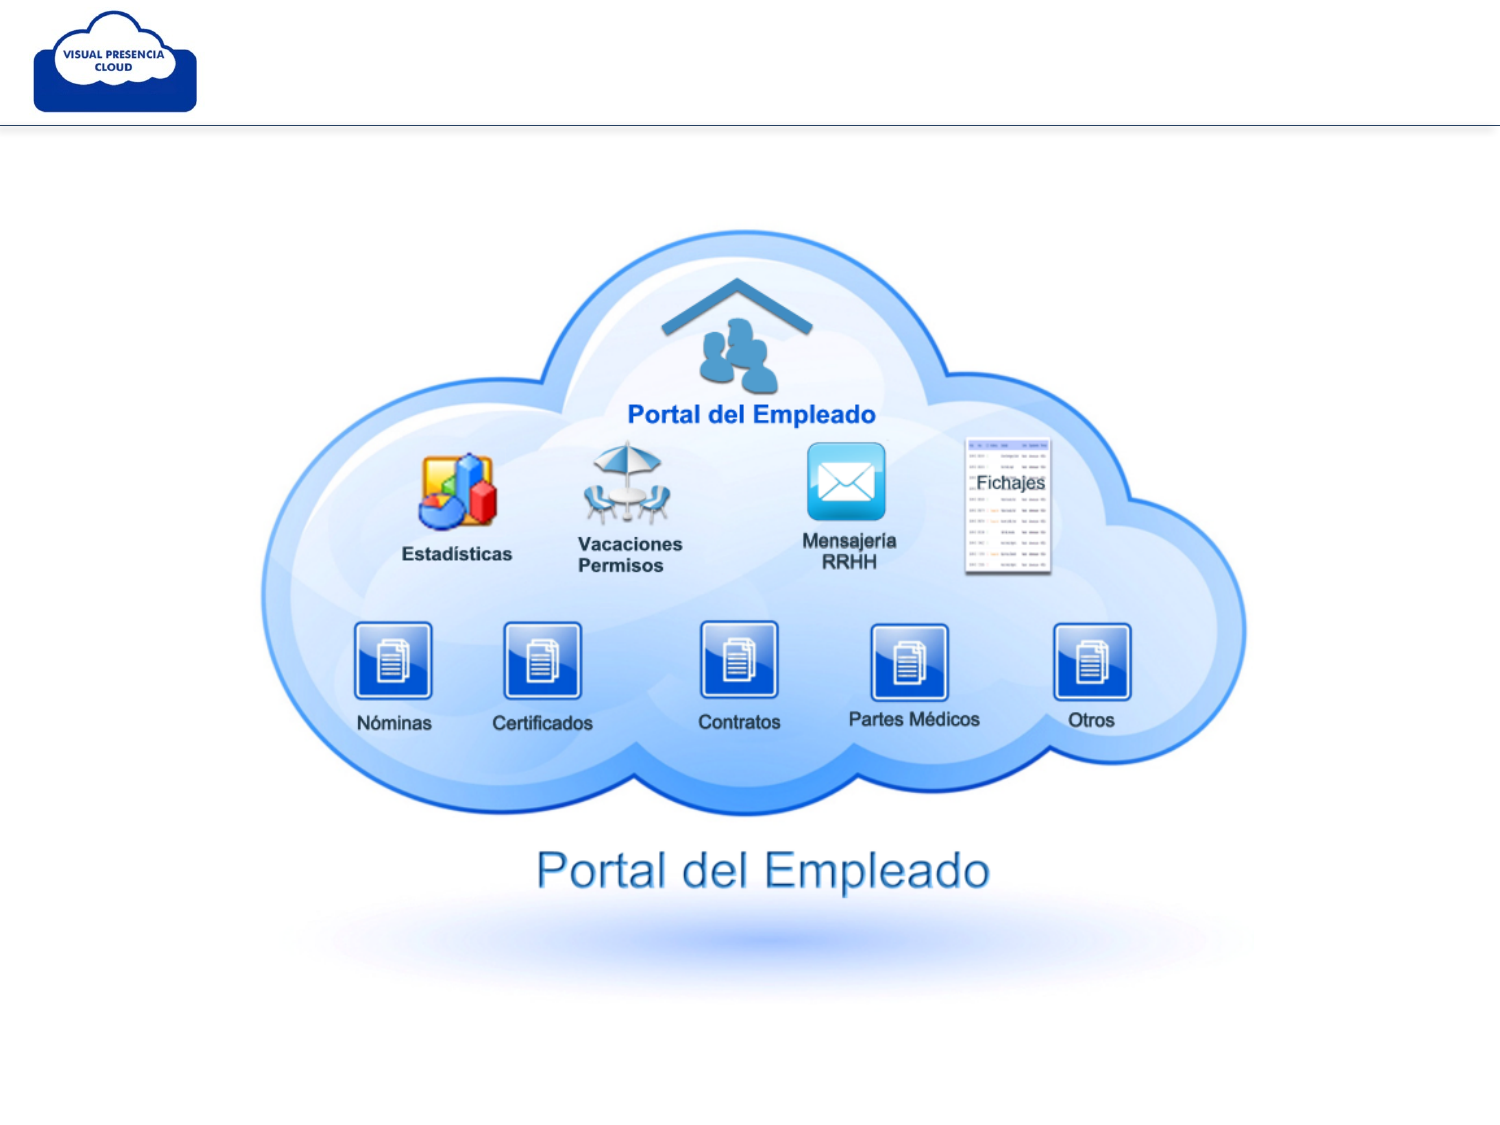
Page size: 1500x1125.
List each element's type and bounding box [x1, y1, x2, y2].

picture [253, 219, 1254, 1019]
text_box [0, 6, 1500, 126]
